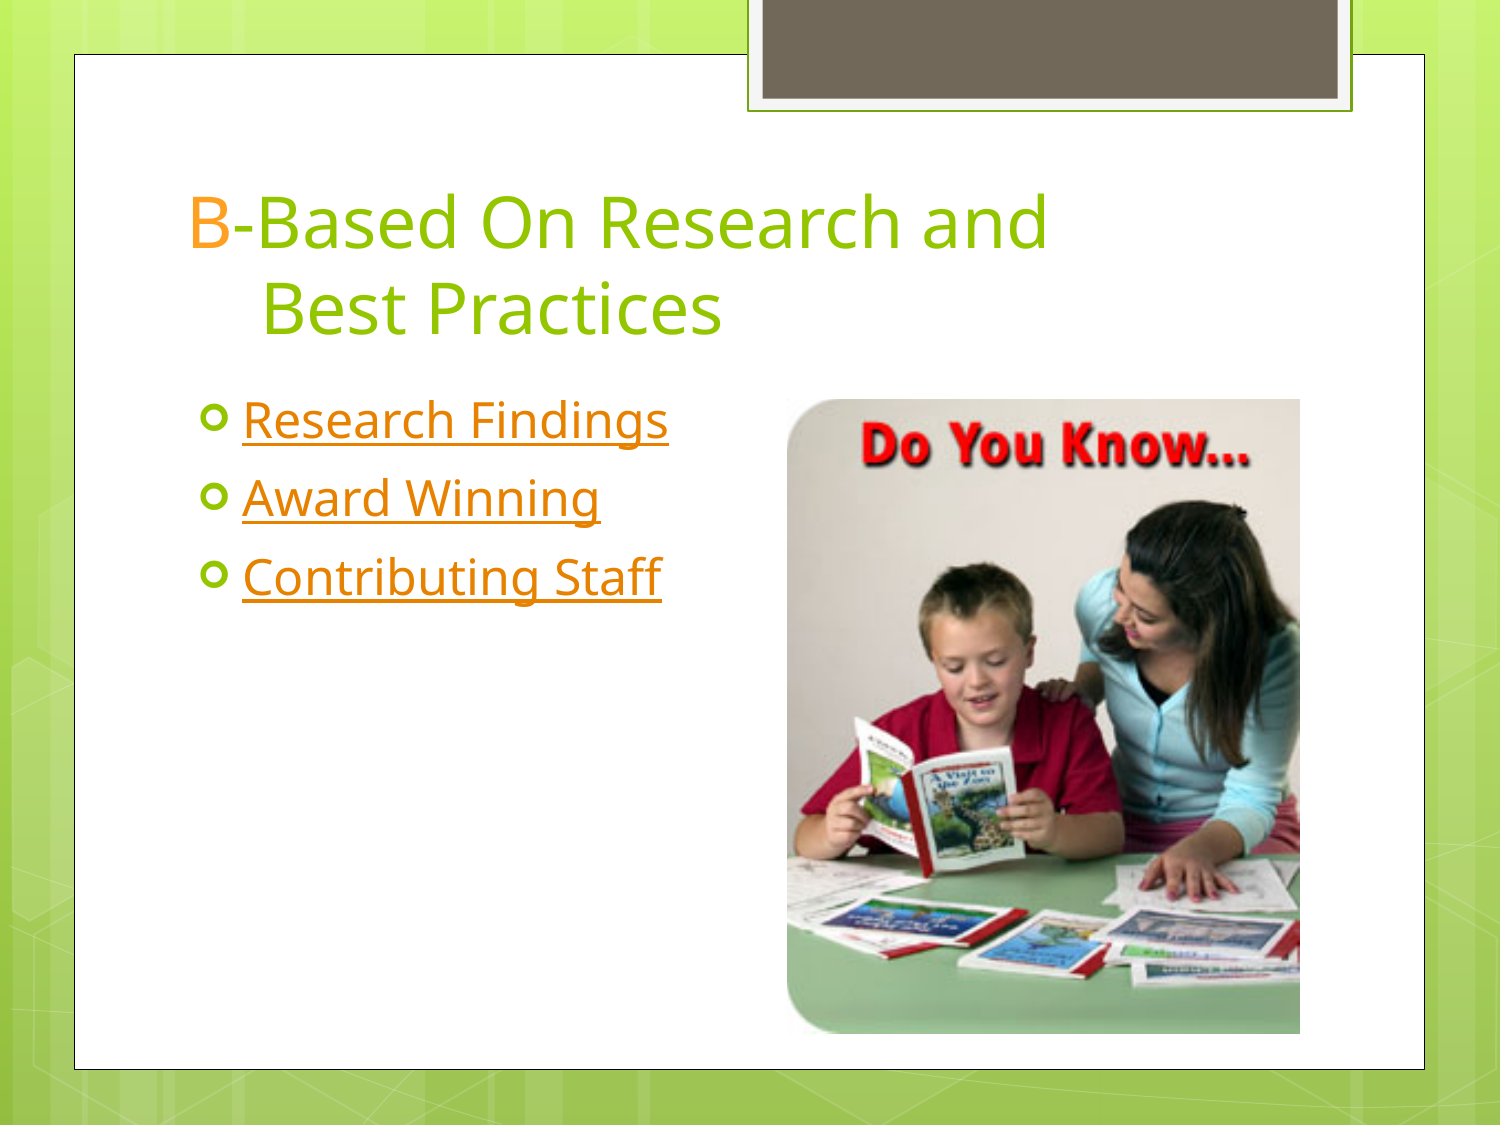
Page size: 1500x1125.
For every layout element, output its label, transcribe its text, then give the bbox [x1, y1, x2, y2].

list Research Findings Award Winning Contributing Staff [171, 381, 1283, 957]
title B-Based On Research and Best Practices [171, 168, 1324, 357]
picture [787, 399, 1301, 1035]
